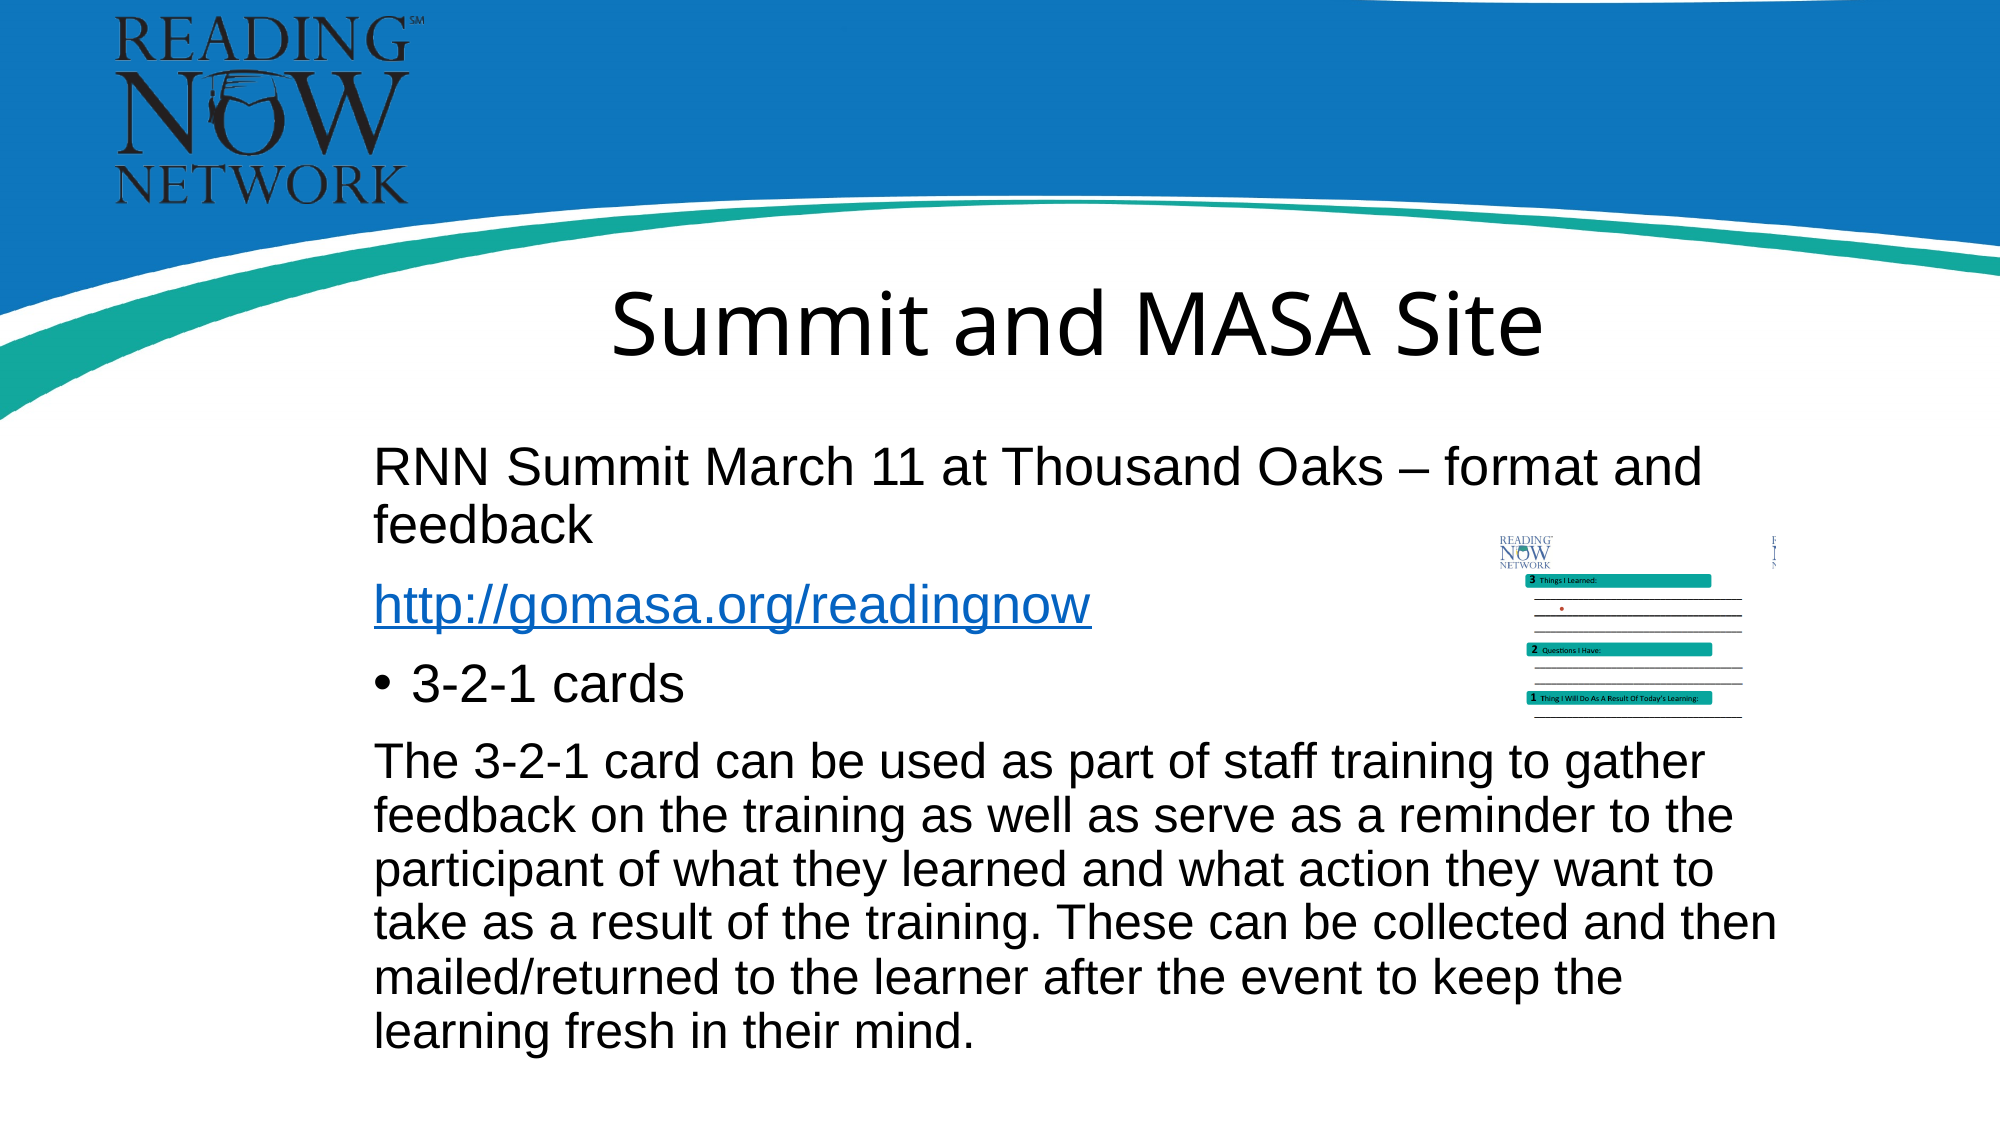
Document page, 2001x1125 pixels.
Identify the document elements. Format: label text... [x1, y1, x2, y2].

title Summit and MASA Site [358, 272, 1797, 399]
picture [1492, 527, 1776, 733]
list RNN Summit March 11 at Thousand Oaks – format and feedback http://gomasa.org/readingnow 3-2-1 cards The 3-2-1 card can be used as part of staff training to gather feedback on the training as well as serve as a reminder to the participant of what they learned and what action they want to take as a result of the training. These can be collected and then mailed/returned to the learner after the event to keep the learning fresh in their mind. [358, 431, 1815, 1092]
picture [0, 0, 2000, 436]
